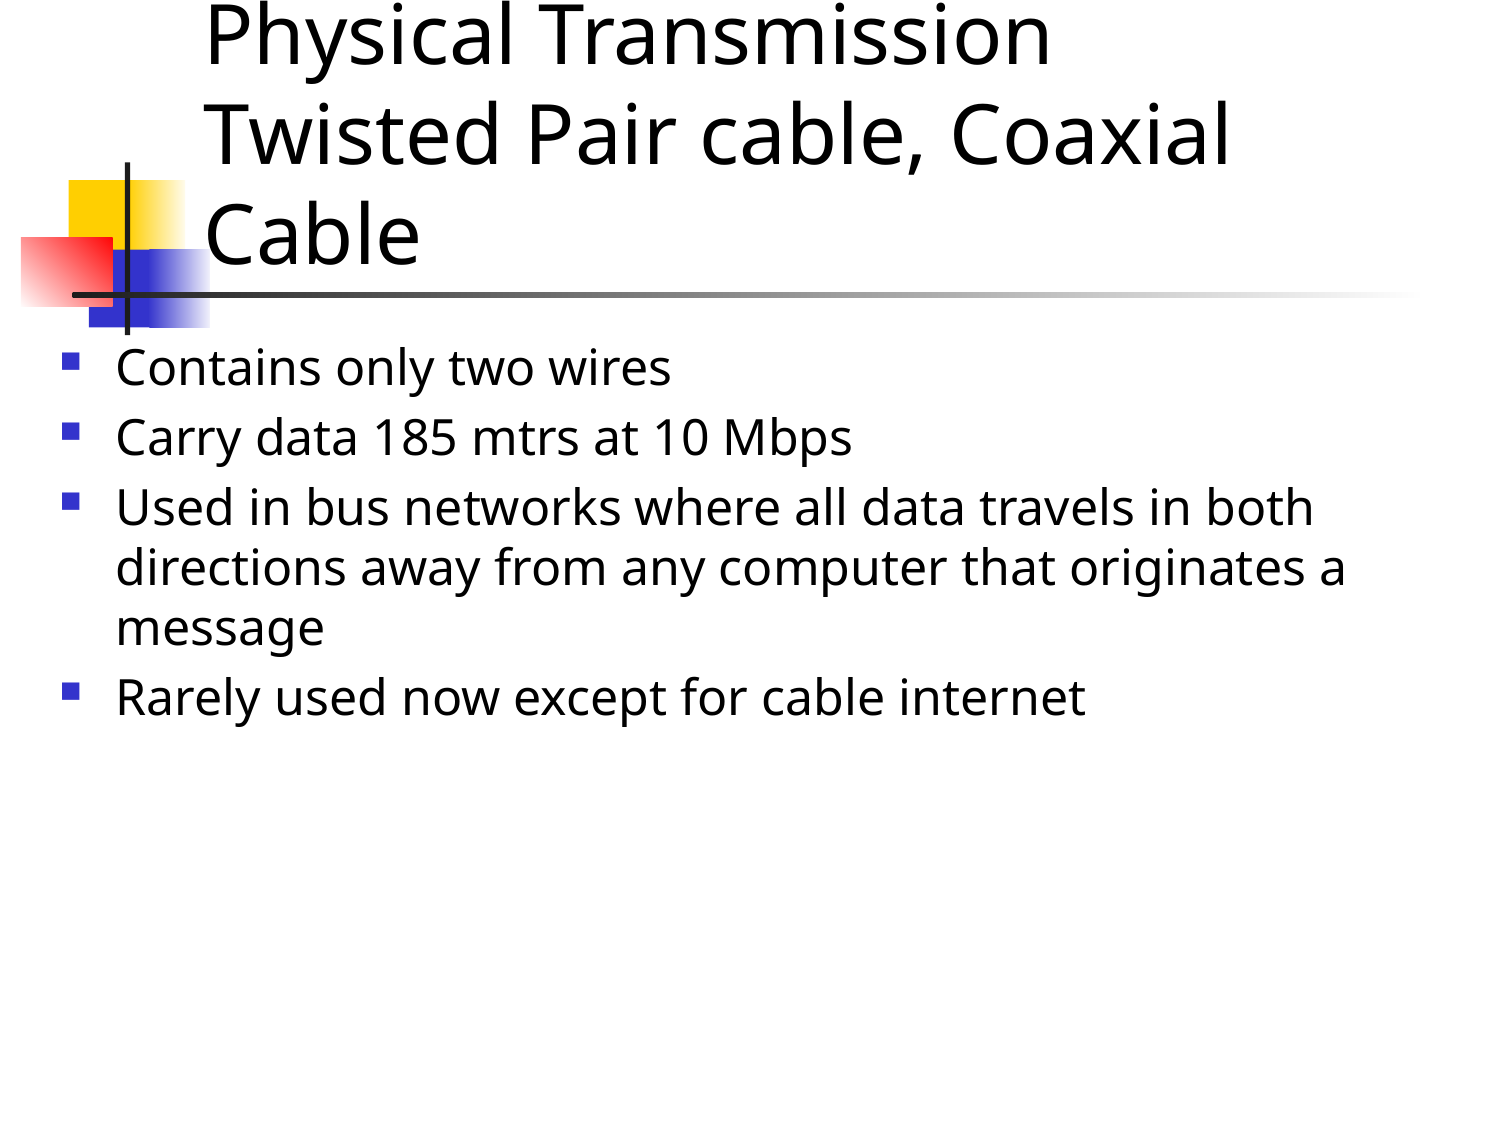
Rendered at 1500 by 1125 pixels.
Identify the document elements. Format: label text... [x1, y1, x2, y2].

title Physical Transmission Twisted Pair cable, Coaxial Cable [188, 101, 1468, 289]
list Contains only two wires Carry data 185 mtrs at 10 Mbps Used in bus networks where all data travels in both directions away from any computer that originates a message Rarely used now except for cable internet [44, 327, 1372, 1091]
